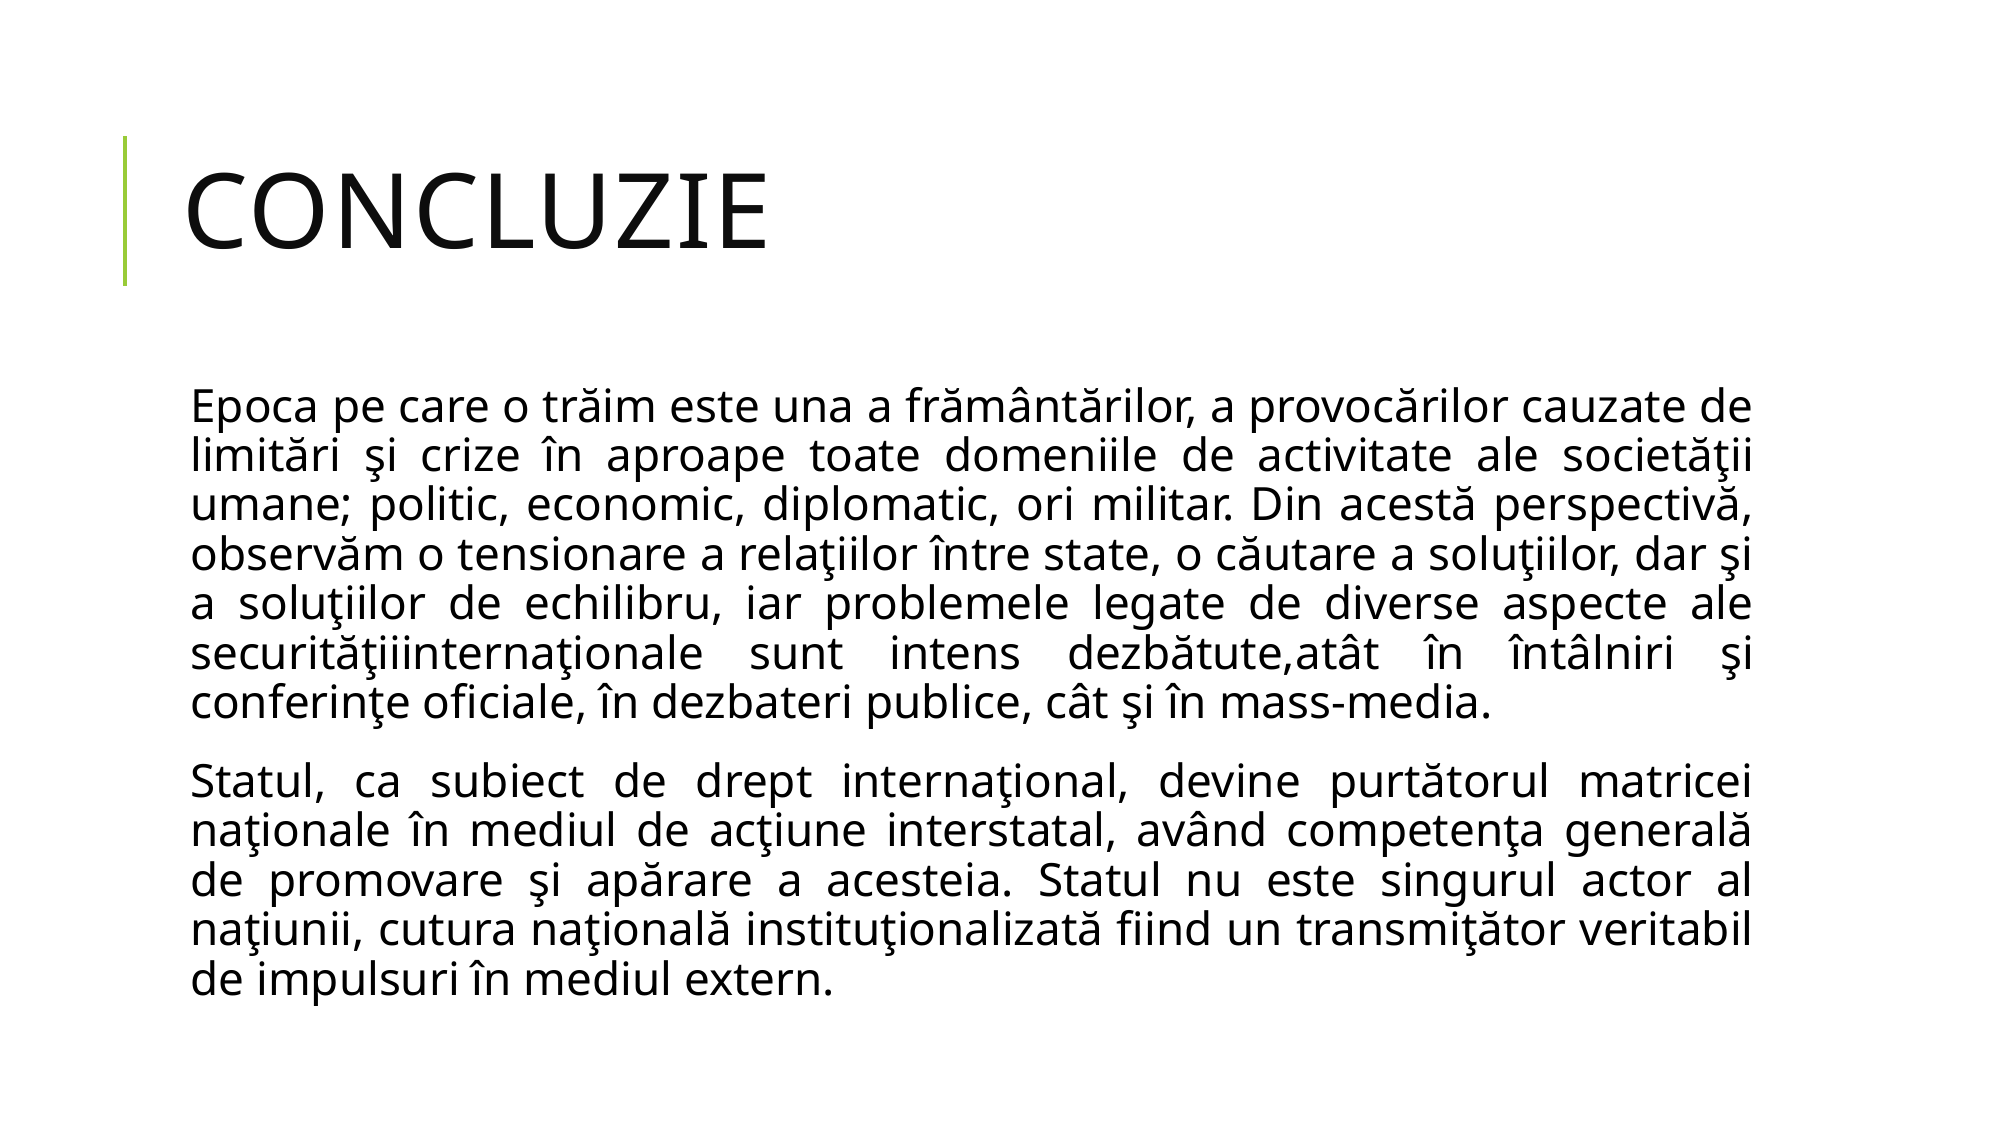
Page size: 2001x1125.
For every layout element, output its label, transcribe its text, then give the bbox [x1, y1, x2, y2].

list Epoca pe care o trăim este una a frământărilor, a provocărilor cauzate de limitări şi crize în aproape toate domeniile de activitate ale societăţii umane; politic, economic, diplomatic, ori militar. Din acestă perspectivă, observăm o tensionare a relaţiilor între state, o căutare a soluţiilor, dar şi a soluţiilor de echilibru, iar problemele legate de diverse aspecte ale securităţiiinternaţionale sunt intens dezbătute,atât în întâlniri şi conferinţe oficiale, în dezbateri publice, cât şi în mass-media. Statul, ca subiect de drept internaţional, devine purtătorul matricei naţionale în mediul de acţiune interstatal, având competenţa generală de promovare şi apărare a acesteia. Statul nu este singurul actor al naţiunii, cutura naţională instituţionalizată fiind un transmiţător veritabil de impulsuri în mediul extern. [168, 375, 1763, 1035]
title Concluzie [168, 96, 1763, 342]
